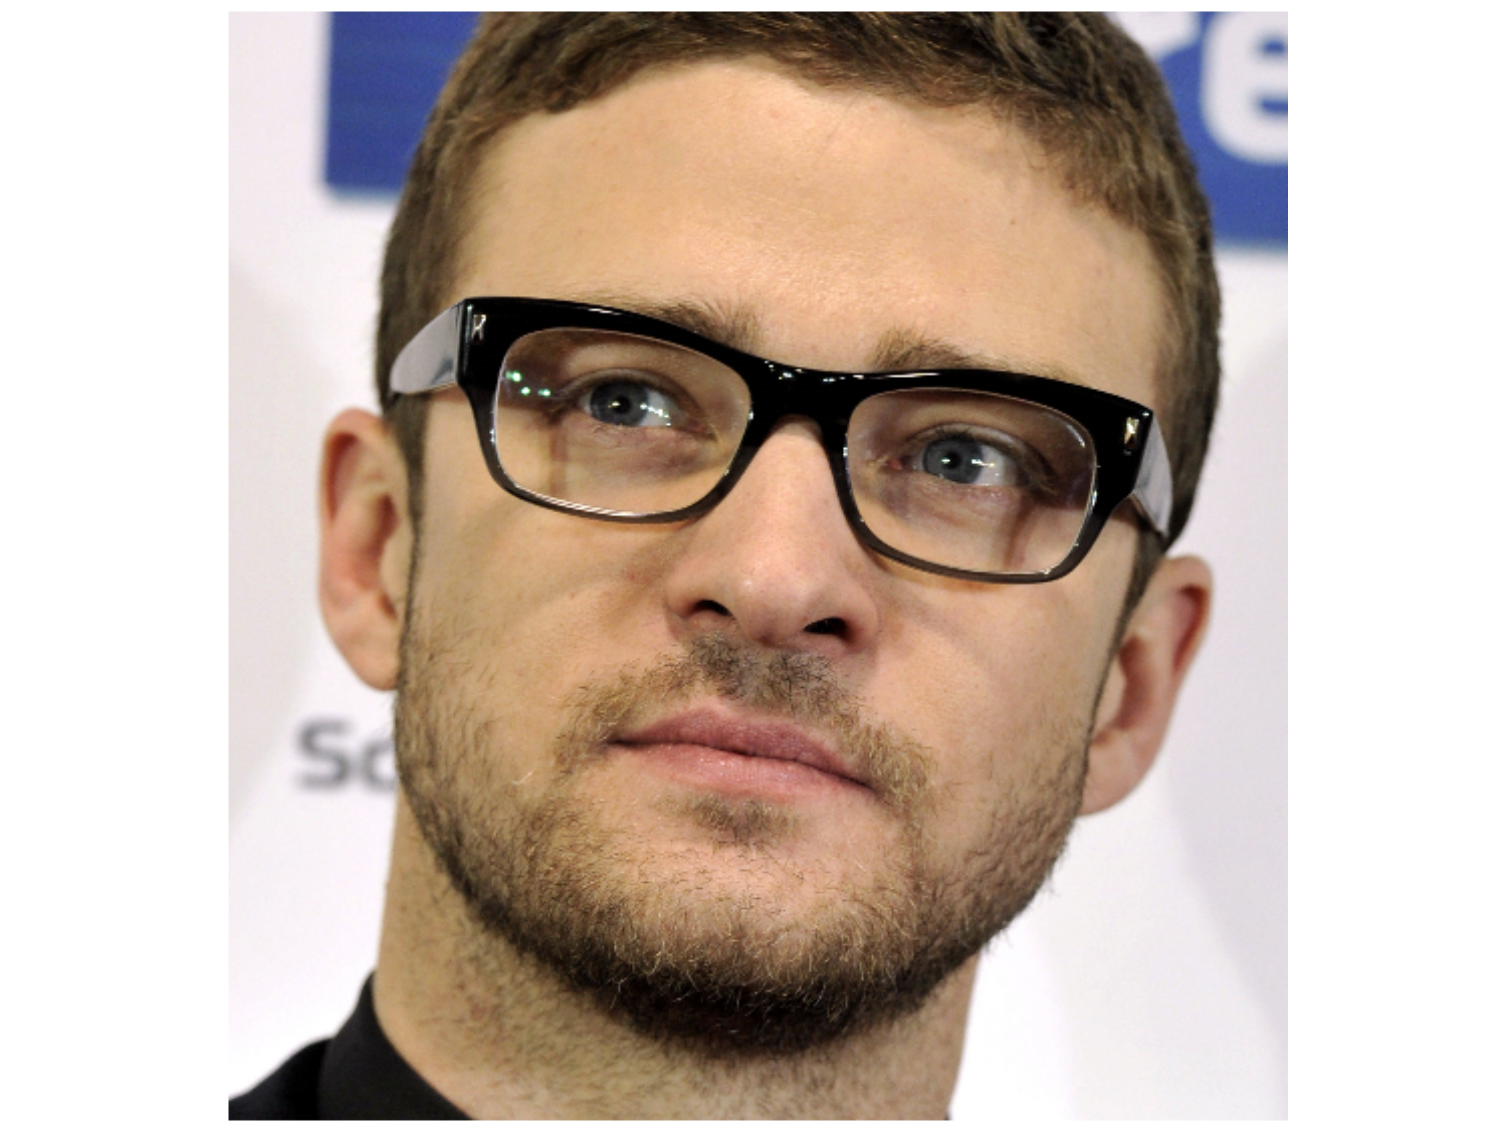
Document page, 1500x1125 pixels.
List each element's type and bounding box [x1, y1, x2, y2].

picture [224, 9, 1288, 1125]
